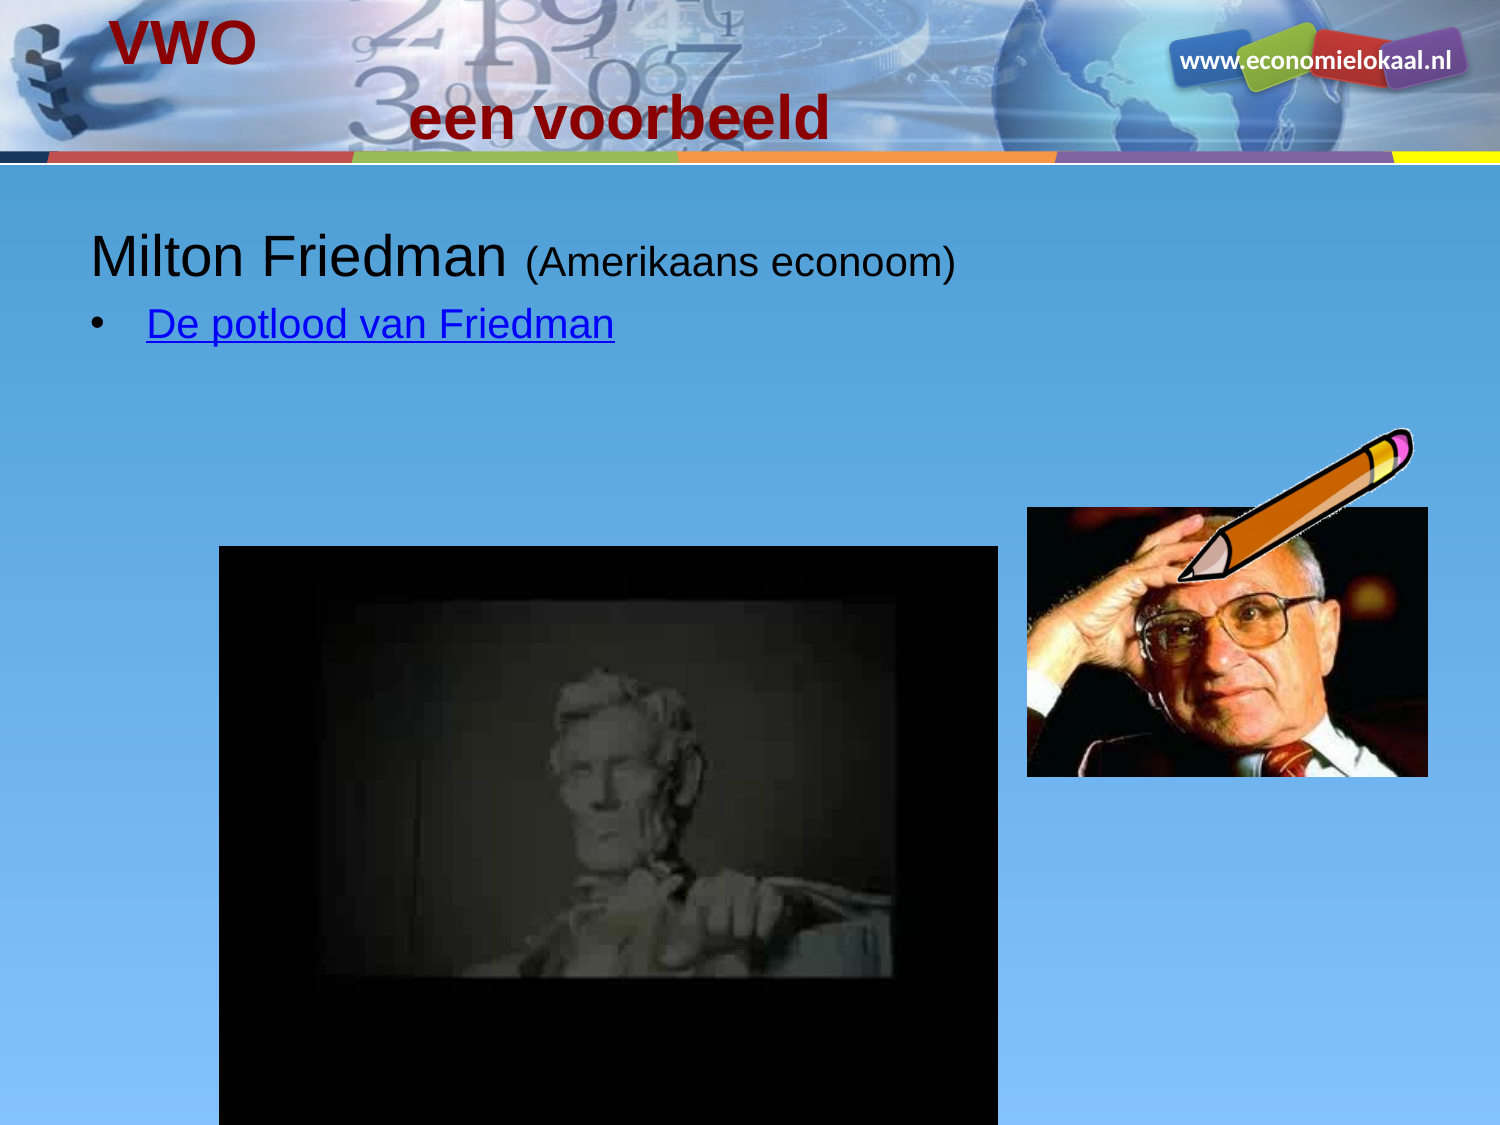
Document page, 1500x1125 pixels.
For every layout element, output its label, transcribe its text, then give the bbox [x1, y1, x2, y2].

picture [1027, 346, 1436, 777]
title VWO een voorbeeld [93, 34, 1121, 120]
list Milton Friedman (Amerikaans econoom) De potlood van Friedman [74, 210, 1426, 1055]
picture [0, 0, 1500, 151]
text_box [218, 545, 999, 1125]
